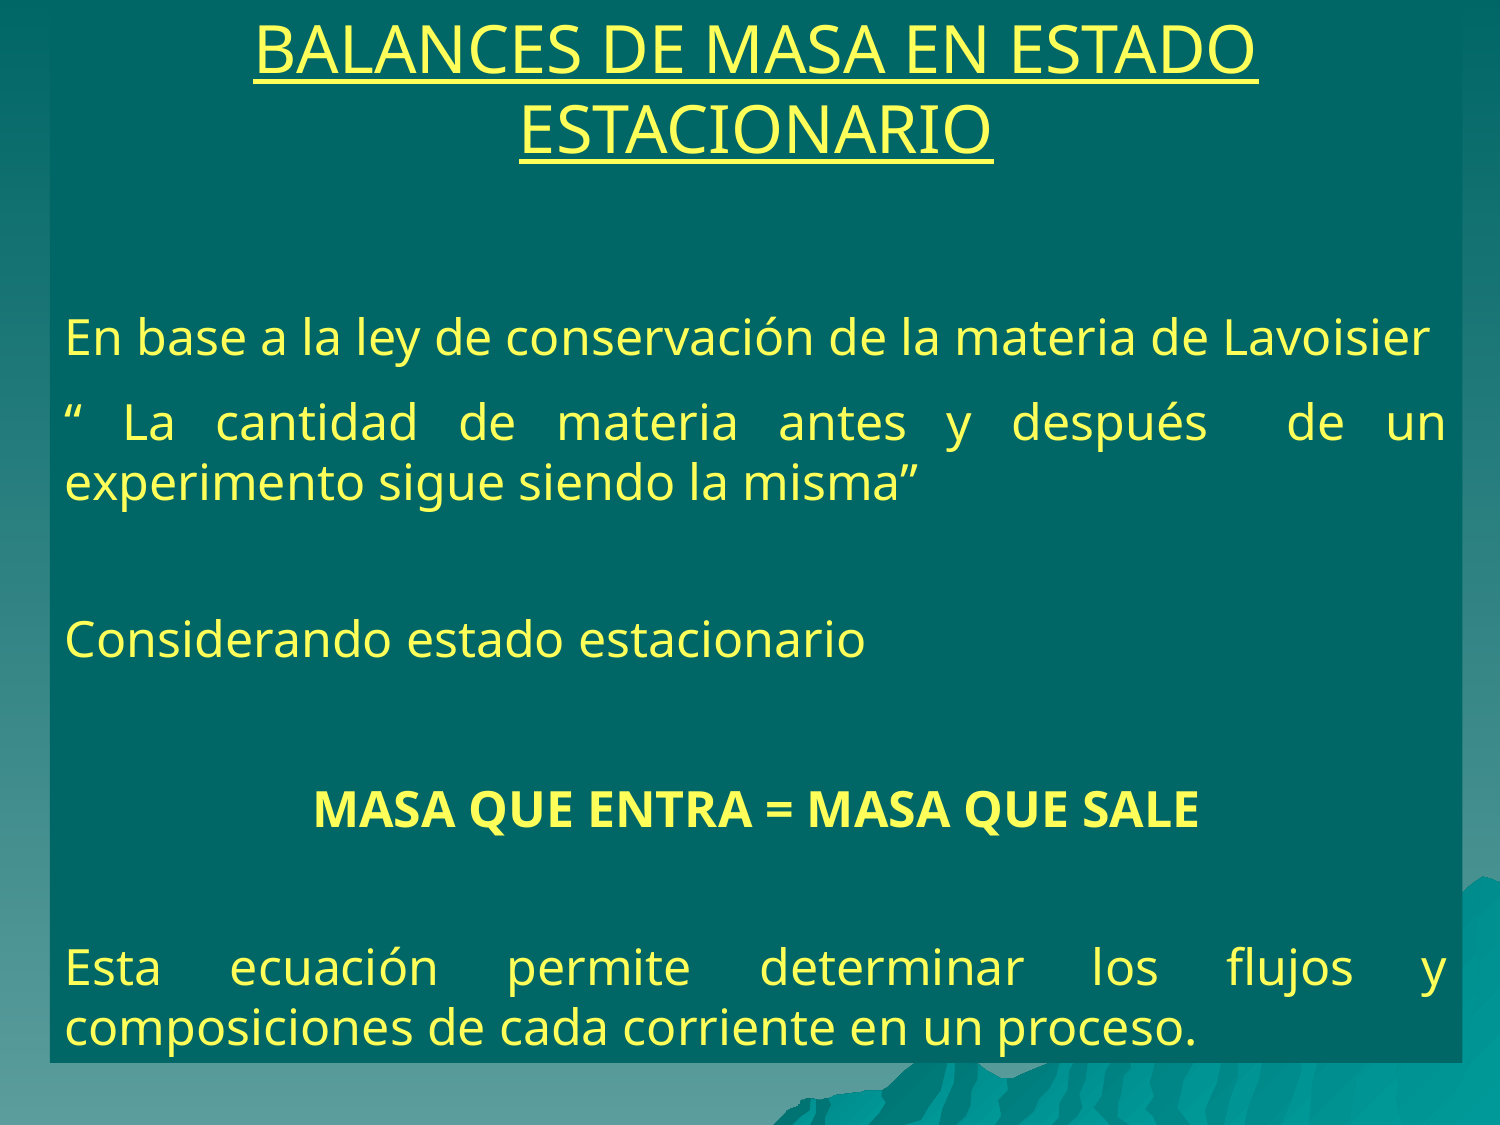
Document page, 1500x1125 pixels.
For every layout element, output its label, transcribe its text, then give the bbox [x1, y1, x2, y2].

text_box BALANCES DE MASA EN ESTADO ESTACIONARIO En base a la ley de conservación de la materia de Lavoisier “ La cantidad de materia antes y después de un experimento sigue siendo la misma” Considerando estado estacionario MASA QUE ENTRA = MASA QUE SALE Esta ecuación permite determinar los flujos y composiciones de cada corriente en un proceso. [49, 0, 1463, 1063]
